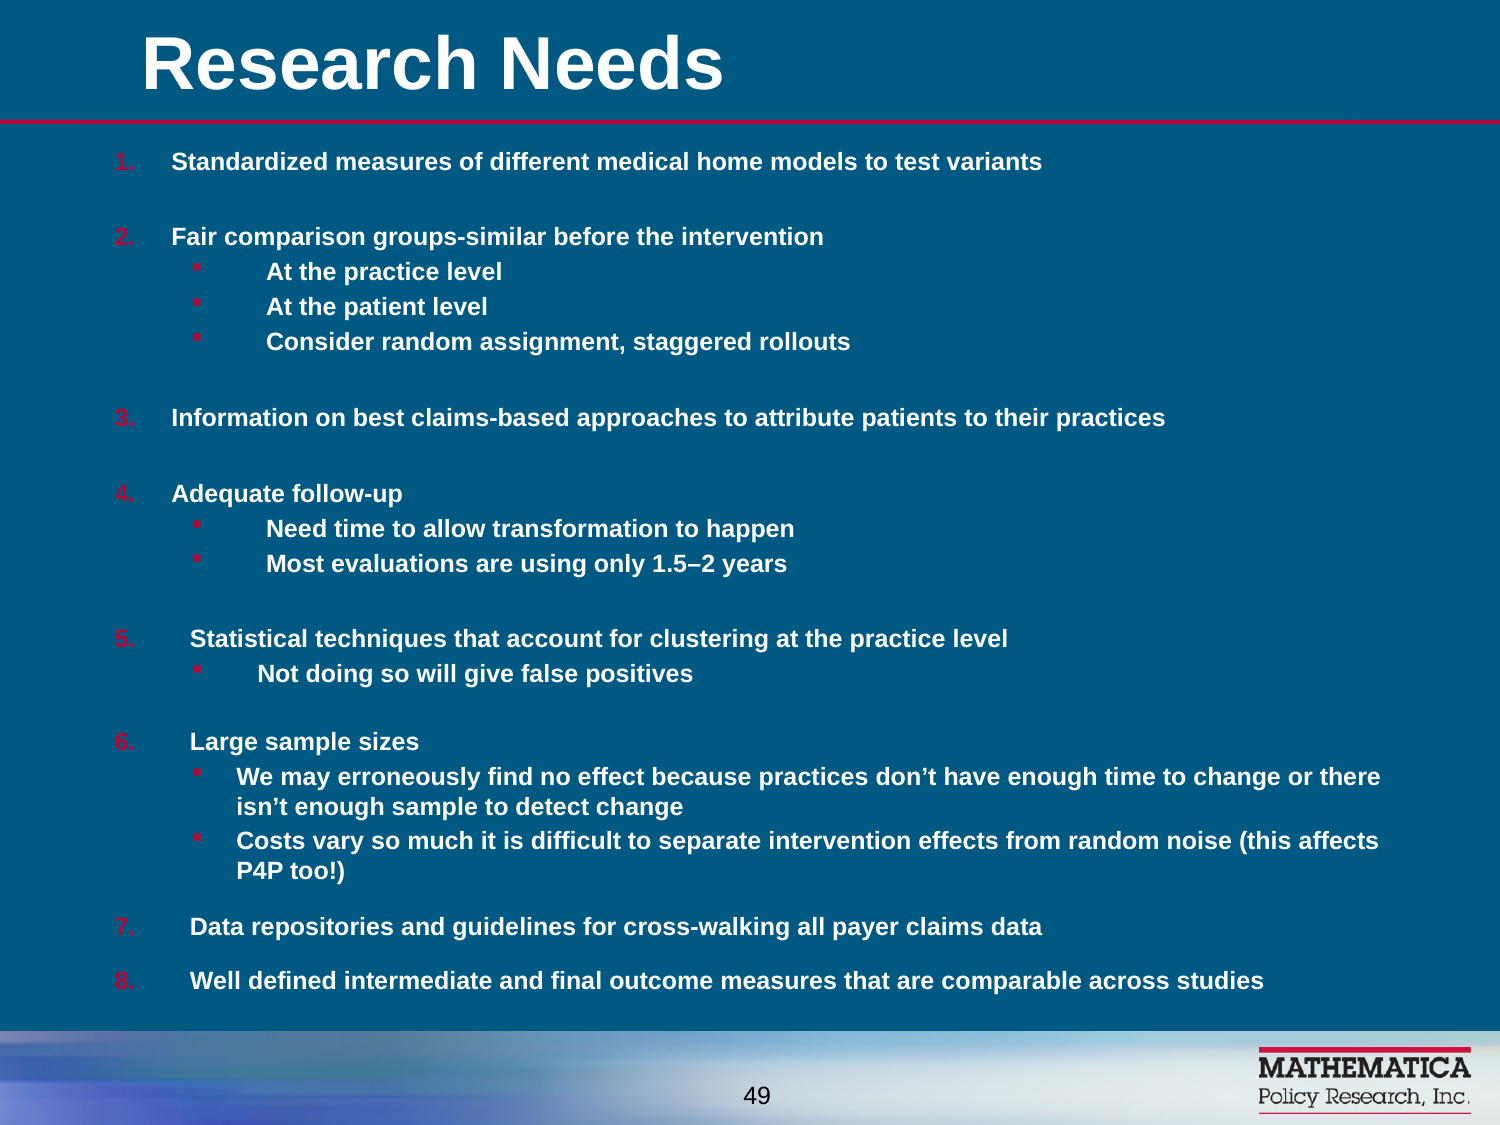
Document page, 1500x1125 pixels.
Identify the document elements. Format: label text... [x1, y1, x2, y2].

picture [237, 768, 259, 784]
picture [1216, 976, 1222, 989]
picture [800, 836, 811, 849]
picture [744, 976, 755, 989]
picture [254, 862, 266, 878]
picture [646, 802, 652, 814]
picture [718, 836, 724, 848]
picture [448, 773, 458, 785]
picture [960, 778, 966, 785]
picture [433, 772, 443, 785]
picture [950, 836, 961, 849]
picture [1070, 772, 1080, 790]
picture [1331, 836, 1341, 849]
picture [892, 772, 904, 785]
picture [358, 976, 364, 988]
picture [546, 799, 552, 815]
picture [584, 918, 591, 934]
picture [1085, 767, 1095, 784]
picture [459, 976, 468, 988]
picture [946, 767, 957, 784]
picture [517, 797, 528, 815]
picture [510, 772, 516, 784]
picture [726, 773, 736, 785]
picture [1210, 767, 1220, 784]
picture [434, 802, 440, 814]
picture [684, 976, 690, 988]
picture [728, 836, 737, 848]
picture [540, 922, 546, 934]
list Standardized measures of different medical home models to test variants Fair comparison groups-similar before the intervention At the practice level At the patient level Consider random assignment, staggered rollouts Information on best claims-based approaches to attribute patients to their practices Adequate follow-up Need time to allow transformation to happen Most evaluations are using only 1.5–2 years Statistical techniques that account for clustering at the practice level Not doing so will give false positives Large sample sizes We may erroneously find no effect because practices don’t have enough time to change or there isn’t enough sample to detect change Costs vary so much it is difficult to separate intervention effects from random noise (this affects P4P too!) Data repositories and guidelines for cross-walking all payer claims data Well defined intermediate and final outcome measures that are comparable across studies [99, 137, 1412, 751]
picture [1358, 833, 1364, 849]
picture [308, 772, 315, 784]
picture [1127, 772, 1133, 784]
picture [678, 922, 688, 935]
picture [444, 802, 455, 820]
picture [834, 922, 846, 940]
picture [491, 922, 498, 935]
picture [1000, 976, 1006, 989]
picture [824, 836, 835, 848]
picture [985, 976, 991, 988]
picture [761, 772, 772, 790]
picture [701, 976, 712, 989]
picture [850, 922, 859, 934]
picture [626, 976, 632, 989]
picture [786, 772, 795, 784]
picture [238, 862, 251, 878]
title Research Needs [126, 4, 1341, 116]
picture [439, 917, 443, 934]
picture [1024, 772, 1034, 784]
picture [489, 768, 495, 784]
picture [671, 802, 682, 815]
picture [323, 971, 334, 989]
picture [707, 836, 714, 848]
picture [1201, 976, 1207, 989]
picture [1241, 831, 1246, 854]
picture [253, 922, 257, 934]
picture [1183, 836, 1195, 849]
picture [1268, 772, 1279, 785]
picture [231, 928, 237, 935]
picture [987, 837, 997, 849]
picture [992, 922, 999, 935]
picture [1140, 836, 1150, 848]
picture [1091, 976, 1101, 988]
picture [495, 802, 507, 815]
picture [740, 833, 746, 849]
picture [689, 836, 700, 854]
picture [913, 772, 919, 784]
picture [1031, 922, 1040, 934]
picture [352, 922, 358, 934]
picture [962, 922, 968, 934]
picture [557, 772, 569, 785]
picture [920, 836, 931, 849]
picture [1069, 772, 1075, 784]
picture [291, 922, 303, 935]
picture [903, 836, 909, 848]
picture [907, 922, 918, 935]
picture [269, 862, 282, 878]
picture [972, 923, 982, 935]
picture [663, 976, 675, 989]
picture [649, 922, 661, 935]
picture [882, 836, 894, 849]
picture [1304, 836, 1311, 848]
picture [964, 836, 975, 849]
picture [403, 772, 414, 785]
picture [307, 922, 317, 935]
picture [372, 772, 384, 785]
picture [1053, 976, 1059, 989]
picture [637, 769, 643, 785]
picture [422, 922, 428, 934]
picture [624, 772, 634, 785]
picture [776, 772, 783, 784]
picture [341, 802, 347, 815]
picture [1258, 831, 1268, 848]
picture [564, 922, 574, 935]
picture [1070, 976, 1080, 989]
picture [1300, 842, 1306, 849]
picture [1289, 772, 1301, 785]
picture [629, 834, 635, 849]
picture [721, 922, 730, 934]
picture [593, 836, 603, 849]
picture [1344, 836, 1355, 849]
picture [209, 928, 215, 935]
picture [668, 772, 679, 785]
picture [1248, 833, 1254, 849]
picture [223, 920, 229, 935]
picture [468, 772, 479, 790]
picture [278, 972, 285, 988]
picture [749, 836, 760, 849]
picture [988, 772, 999, 785]
picture [314, 836, 325, 848]
picture [828, 772, 839, 785]
picture [309, 976, 320, 989]
picture [978, 833, 984, 849]
picture [404, 922, 413, 934]
picture [568, 802, 579, 815]
picture [759, 976, 768, 988]
picture [1224, 778, 1230, 785]
picture [387, 836, 399, 849]
picture [382, 922, 392, 935]
picture [1109, 836, 1115, 849]
picture [584, 976, 593, 988]
picture [257, 971, 261, 988]
picture [405, 976, 411, 988]
picture [873, 976, 880, 988]
picture [354, 772, 360, 784]
picture [929, 922, 939, 934]
picture [480, 976, 491, 989]
picture [1321, 770, 1327, 785]
picture [486, 800, 492, 815]
picture [336, 922, 348, 935]
picture [410, 836, 420, 848]
picture [772, 976, 782, 989]
picture [691, 976, 697, 988]
picture [283, 772, 293, 784]
picture [1079, 842, 1085, 849]
picture [327, 919, 333, 935]
picture [461, 831, 472, 848]
picture [1228, 772, 1235, 784]
picture [1238, 976, 1249, 989]
picture [815, 836, 821, 848]
picture [432, 836, 442, 849]
picture [811, 976, 821, 989]
picture [277, 922, 281, 940]
picture [974, 772, 985, 784]
picture [443, 971, 447, 988]
picture [593, 768, 607, 784]
picture [402, 928, 408, 935]
picture [1000, 917, 1004, 934]
picture [530, 971, 541, 989]
picture [1011, 976, 1020, 988]
picture [614, 834, 620, 849]
picture [1280, 837, 1290, 849]
picture [1252, 976, 1262, 989]
picture [786, 976, 792, 989]
picture [641, 973, 647, 989]
picture [640, 922, 646, 934]
picture [1144, 772, 1154, 785]
picture [507, 922, 517, 935]
picture [422, 976, 432, 989]
picture [294, 837, 304, 849]
picture [315, 866, 327, 879]
picture [891, 922, 895, 934]
picture [710, 772, 716, 785]
picture [723, 976, 733, 988]
picture [867, 833, 873, 849]
picture [899, 976, 909, 988]
picture [1106, 769, 1112, 785]
picture [554, 802, 565, 815]
picture [407, 808, 413, 815]
picture [554, 832, 569, 848]
picture [812, 769, 819, 785]
picture [532, 836, 539, 849]
picture [1024, 976, 1028, 988]
picture [502, 976, 511, 988]
picture [343, 836, 363, 854]
picture [995, 976, 999, 994]
picture [339, 772, 350, 785]
picture [250, 976, 256, 989]
picture [674, 836, 685, 849]
picture [1007, 832, 1013, 848]
picture [957, 976, 969, 989]
picture [1152, 836, 1157, 848]
picture [929, 769, 935, 785]
picture [1007, 928, 1013, 935]
picture [857, 773, 867, 785]
picture [657, 802, 667, 820]
picture [215, 976, 225, 989]
picture [767, 922, 773, 934]
picture [1038, 772, 1050, 785]
picture [532, 802, 543, 815]
picture [1360, 772, 1366, 784]
picture [512, 837, 522, 849]
picture [373, 836, 383, 849]
picture [628, 802, 637, 814]
picture [260, 802, 270, 814]
picture [1033, 982, 1039, 989]
picture [943, 976, 953, 989]
picture [1192, 973, 1198, 989]
picture [928, 928, 934, 935]
picture [933, 832, 948, 848]
picture [950, 922, 960, 934]
picture [391, 976, 397, 988]
picture [1173, 772, 1185, 785]
picture [1046, 836, 1052, 848]
picture [325, 802, 337, 815]
picture [1164, 770, 1170, 785]
picture [393, 772, 399, 784]
picture [611, 976, 623, 989]
picture [579, 772, 590, 785]
picture [1048, 971, 1052, 988]
picture [1253, 772, 1265, 789]
picture [877, 922, 887, 935]
picture [1345, 772, 1355, 785]
picture [1070, 836, 1074, 848]
picture [552, 972, 558, 988]
picture [883, 973, 889, 989]
picture [256, 836, 268, 849]
picture [1124, 836, 1136, 849]
picture [357, 802, 367, 820]
picture [1053, 836, 1059, 848]
picture [964, 772, 971, 784]
picture [777, 922, 783, 934]
picture [778, 836, 788, 848]
picture [853, 836, 863, 848]
picture [0, 1032, 1500, 1125]
picture [697, 772, 706, 784]
picture [625, 922, 635, 935]
picture [394, 803, 404, 815]
picture [311, 802, 322, 814]
picture [1104, 976, 1115, 989]
picture [792, 833, 798, 849]
picture [1144, 977, 1154, 989]
picture [1080, 836, 1090, 848]
picture [699, 922, 717, 934]
picture [802, 976, 808, 988]
picture [489, 833, 495, 849]
picture [610, 772, 620, 785]
picture [368, 922, 378, 935]
picture [280, 799, 287, 815]
picture [1314, 832, 1328, 848]
picture [660, 836, 670, 849]
picture [432, 922, 438, 935]
picture [741, 917, 751, 934]
picture [356, 802, 362, 814]
picture [520, 772, 526, 785]
picture [609, 922, 615, 934]
picture [284, 833, 291, 849]
picture [638, 836, 650, 849]
picture [1169, 836, 1180, 848]
picture [1009, 982, 1015, 989]
picture [1116, 831, 1120, 848]
picture [372, 797, 383, 814]
picture [1099, 836, 1105, 848]
picture [436, 976, 442, 989]
picture [649, 976, 660, 989]
picture [664, 922, 674, 935]
picture [1134, 772, 1140, 784]
picture [582, 982, 588, 989]
picture [1195, 772, 1205, 785]
picture [838, 836, 849, 849]
picture [703, 842, 709, 849]
picture [573, 976, 579, 988]
picture [656, 802, 662, 814]
picture [499, 917, 503, 934]
picture [262, 922, 273, 935]
picture [654, 767, 665, 785]
picture [291, 863, 297, 879]
picture [550, 922, 561, 935]
picture [735, 976, 740, 988]
picture [582, 800, 588, 815]
picture [617, 802, 623, 814]
picture [1090, 982, 1096, 989]
picture [825, 976, 835, 989]
picture [855, 971, 865, 988]
picture [367, 973, 373, 989]
picture [412, 976, 418, 988]
picture [376, 976, 386, 989]
picture [363, 772, 367, 784]
picture [210, 922, 220, 934]
picture [978, 976, 984, 988]
picture [1330, 767, 1341, 784]
picture [1223, 971, 1227, 988]
picture [1158, 977, 1168, 989]
picture [593, 922, 605, 935]
picture [238, 832, 252, 849]
picture [265, 976, 276, 989]
picture [597, 802, 608, 815]
picture [799, 772, 810, 785]
picture [1009, 772, 1020, 785]
picture [800, 922, 809, 934]
picture [1054, 772, 1060, 785]
picture [466, 802, 476, 815]
picture [422, 836, 427, 848]
picture [470, 922, 480, 935]
picture [1305, 772, 1309, 784]
picture [1016, 836, 1020, 848]
picture [1239, 772, 1250, 784]
picture [913, 976, 920, 988]
picture [329, 836, 338, 848]
picture [527, 767, 531, 784]
picture [922, 976, 933, 989]
picture [1034, 976, 1044, 988]
picture [1025, 836, 1037, 849]
picture [417, 772, 429, 785]
picture [1119, 976, 1126, 988]
picture [682, 772, 693, 785]
picture [578, 836, 589, 849]
picture [1128, 976, 1140, 989]
picture [411, 802, 418, 814]
picture [422, 802, 432, 814]
picture [516, 976, 526, 988]
picture [778, 922, 788, 940]
picture [1009, 922, 1018, 934]
picture [192, 918, 206, 934]
picture [304, 778, 310, 785]
picture [547, 772, 553, 784]
picture [471, 973, 477, 989]
picture [300, 866, 312, 879]
picture [540, 831, 544, 848]
picture [338, 861, 343, 884]
picture [295, 772, 300, 784]
picture [845, 973, 851, 989]
picture [1368, 772, 1379, 785]
picture [1206, 836, 1216, 849]
picture [842, 772, 853, 785]
picture [1220, 836, 1230, 849]
picture [739, 772, 750, 785]
picture [877, 767, 888, 785]
picture [454, 922, 460, 934]
picture [863, 922, 874, 940]
picture [191, 972, 212, 988]
picture [455, 922, 465, 940]
picture [1021, 919, 1028, 935]
picture [271, 836, 281, 849]
picture [296, 802, 307, 815]
picture [295, 976, 305, 988]
picture [1179, 977, 1189, 989]
picture [446, 836, 457, 849]
picture [245, 802, 255, 815]
picture [318, 772, 329, 790]
picture [233, 922, 242, 934]
picture [282, 922, 288, 935]
picture [1367, 836, 1377, 849]
text_box 49 [713, 1065, 787, 1125]
picture [719, 928, 725, 935]
picture [261, 772, 272, 785]
picture [869, 982, 875, 989]
picture [898, 982, 904, 989]
